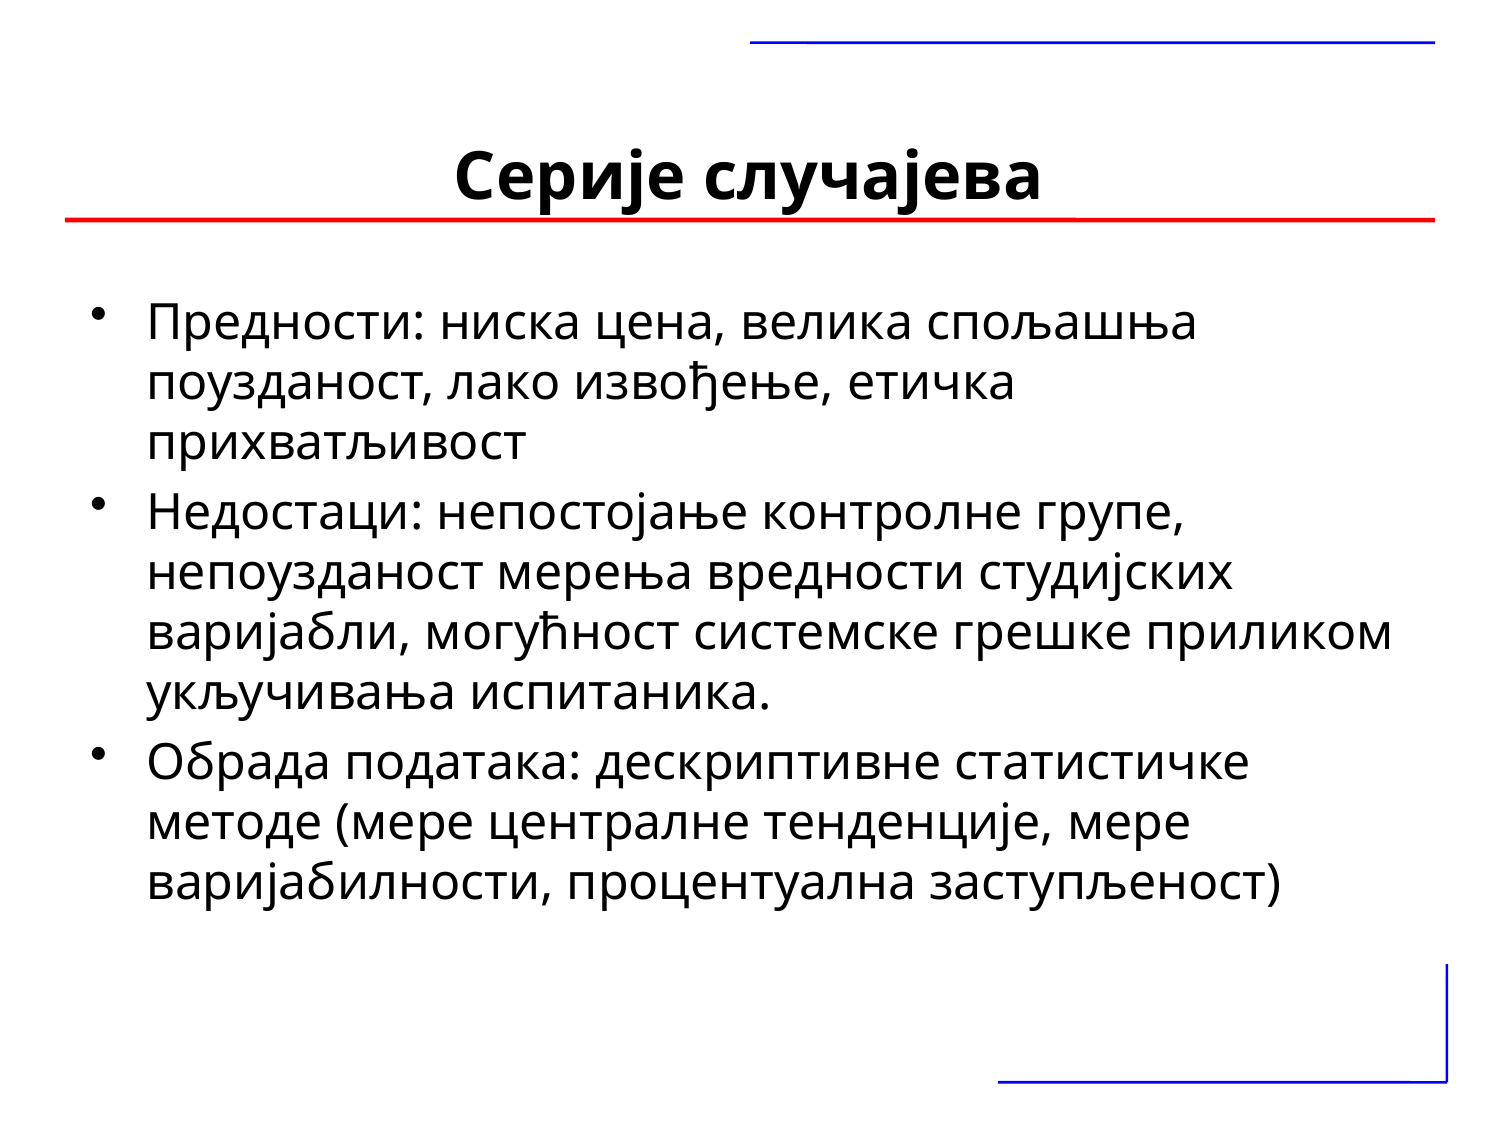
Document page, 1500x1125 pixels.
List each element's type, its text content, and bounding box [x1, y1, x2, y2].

title Серије случајева [74, 19, 1424, 221]
list Предности: ниска цена, велика спољашња поузданост, лако извођење, етичка прихватљивост Недостаци: непостојање контролне групе, непоузданост мерења вредности студијских варијабли, могућност системске грешке приликом укључивања испитаника. Обрада података: дескриптивне статистичке методе (мере централне тенденције, мере варијабилности, процентуална заступљеност) [74, 281, 1426, 1006]
